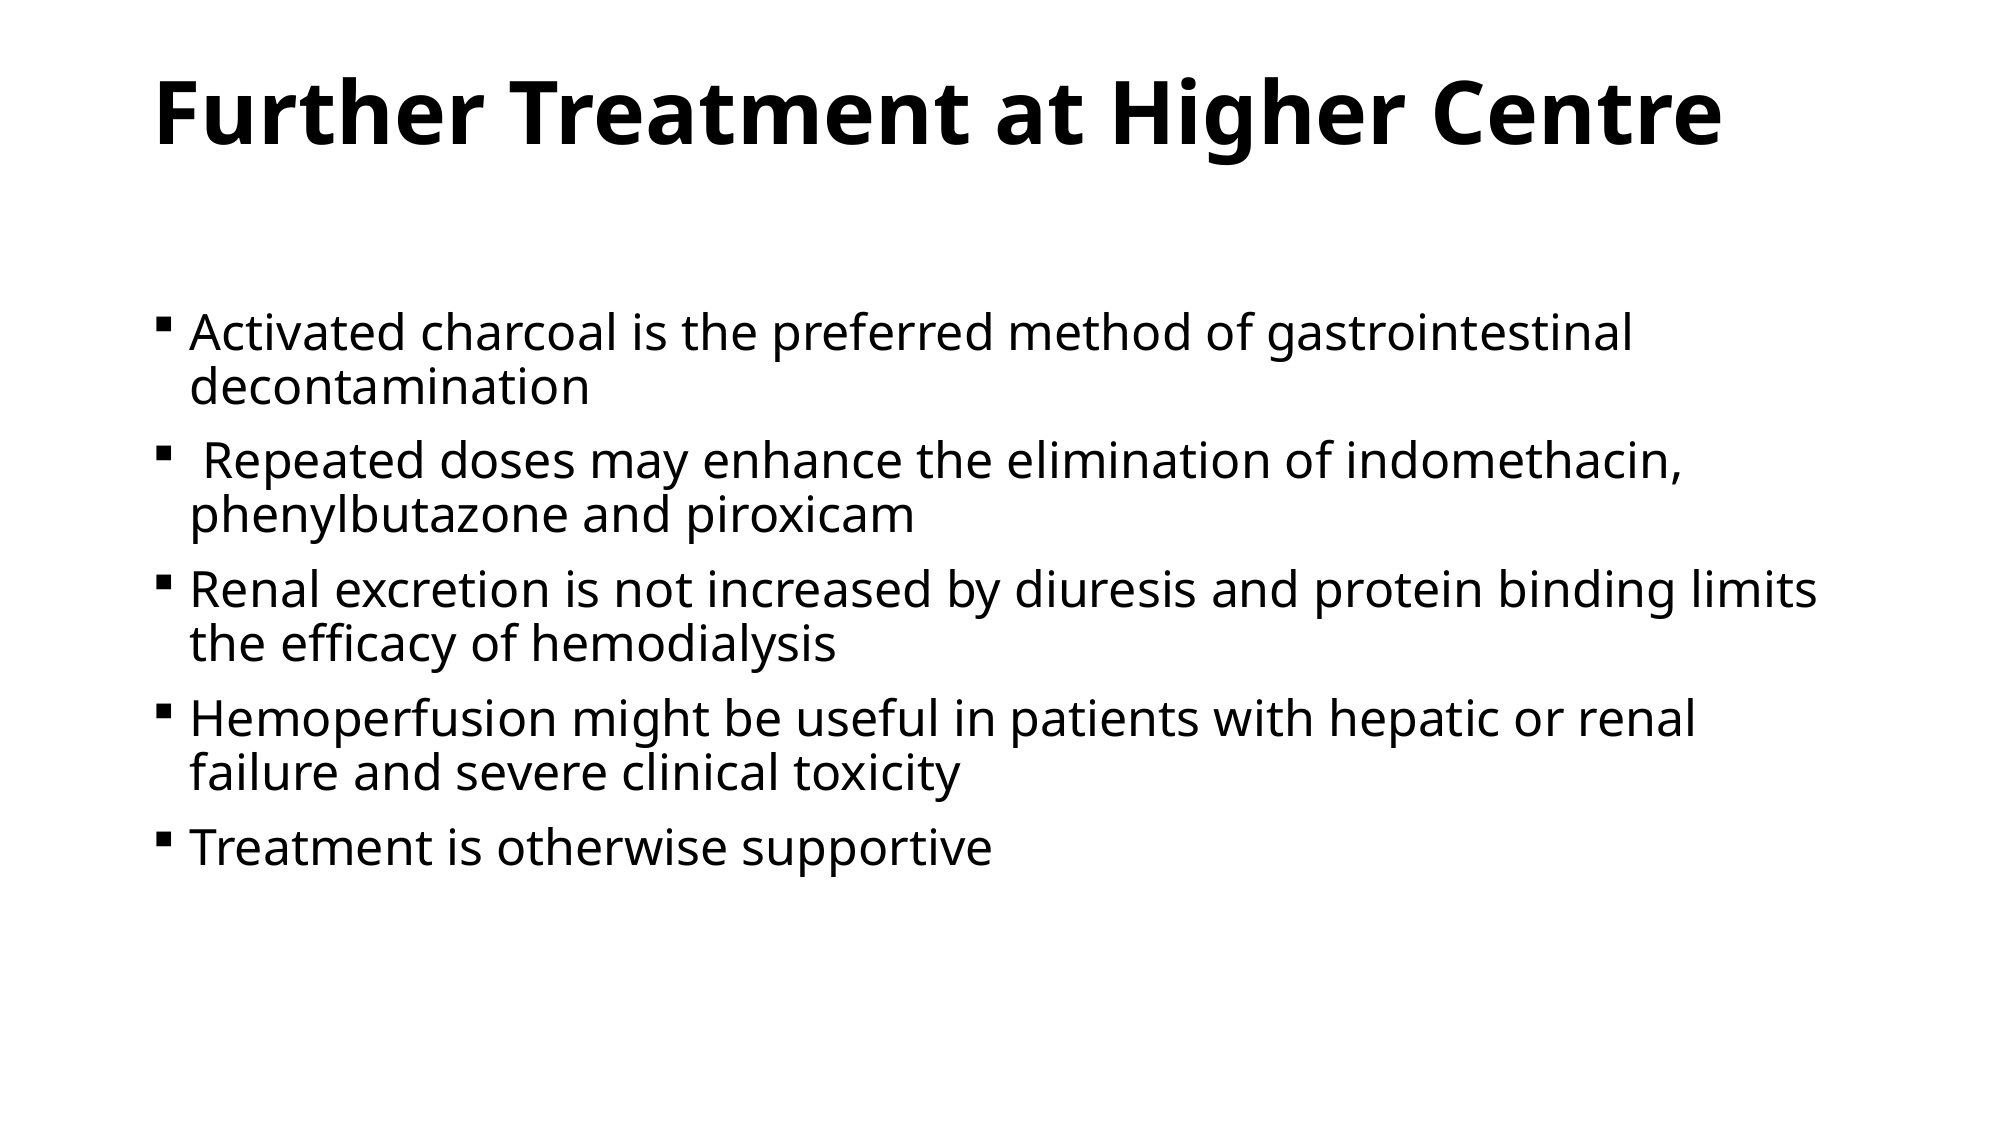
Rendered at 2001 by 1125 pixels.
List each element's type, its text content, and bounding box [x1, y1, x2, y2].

title Further Treatment at Higher Centre [137, 59, 1863, 278]
list Activated charcoal is the preferred method of gastrointestinal decontamination Repeated doses may enhance the elimination of indomethacin, phenylbutazone and piroxicam Renal excretion is not increased by diuresis and protein binding limits the efficacy of hemodialysis Hemoperfusion might be useful in patients with hepatic or renal failure and severe clinical toxicity Treatment is otherwise supportive [137, 299, 1863, 1014]
